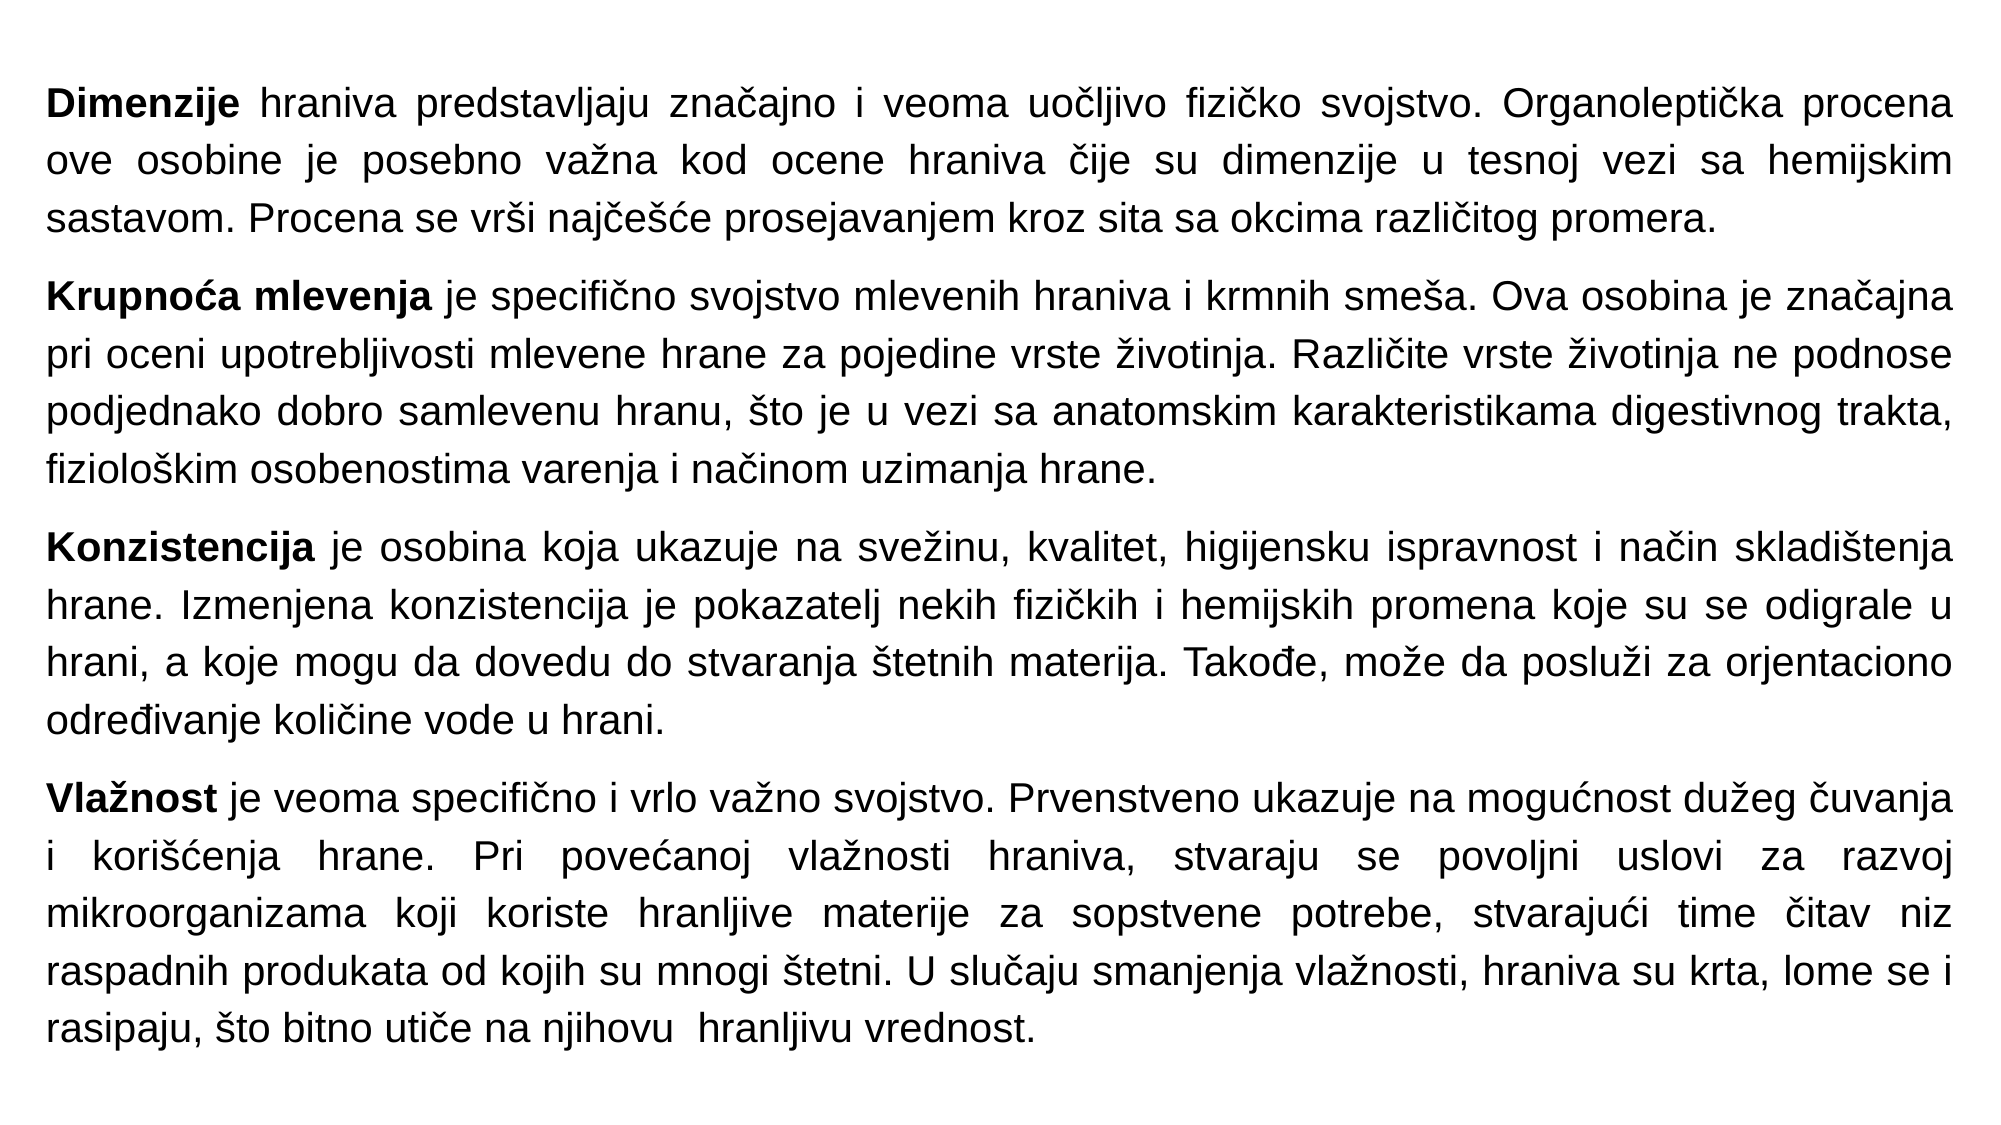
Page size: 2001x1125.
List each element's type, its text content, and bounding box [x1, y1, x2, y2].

text_box Dimenzije hraniva predstavljaju značajno i veoma uočljivo fizičko svojstvo. Organoleptička procena ove osobine je posebno važna kod ocene hraniva čije su dimenzije u tesnoj vezi sa hemijskim sastavom. Procena se vrši najčešće prosejavanjem kroz sita sa okcima različitog promera. Krupnoća mlevenja je specifično svojstvo mlevenih hraniva i krmnih smeša. Ova osobina je značajna pri oceni upotrebljivosti mlevene hrane za pojedine vrste životinja. Različite vrste životinja ne podnose podjednako dobro samlevenu hranu, što je u vezi sa anatomskim karakteristikama digestivnog trakta, fiziološkim osobenostima varenja i načinom uzimanja hrane. Konzistencija je osobina koja ukazuje na svežinu, kvalitet, higijensku ispravnost i način skladištenja hrane. Izmenjena konzistencija je pokazatelj nekih fizičkih i hemijskih promena koje su se odigrale u hrani, a koje mogu da dovedu do stvaranja štetnih materija. Takođe, može da posluži za orjentaciono određivanje količine vode u hrani. Vlažnost je veoma specifično i vrlo važno svojstvo. Prvenstveno ukazuje na mogućnost dužeg čuvanja i korišćenja hrane. Pri povećanoj vlažnosti hraniva, stvaraju se povoljni uslovi za razvoj mikroorganizama koji koriste hranljive materije za sopstvene potrebe, stvarajući time čitav niz raspadnih produkata od kojih su mnogi štetni. U slučaju smanjenja vlažnosti, hraniva su krta, lome se i rasipaju, što bitno utiče na njihovu hranljivu vrednost. [31, 60, 1969, 1059]
